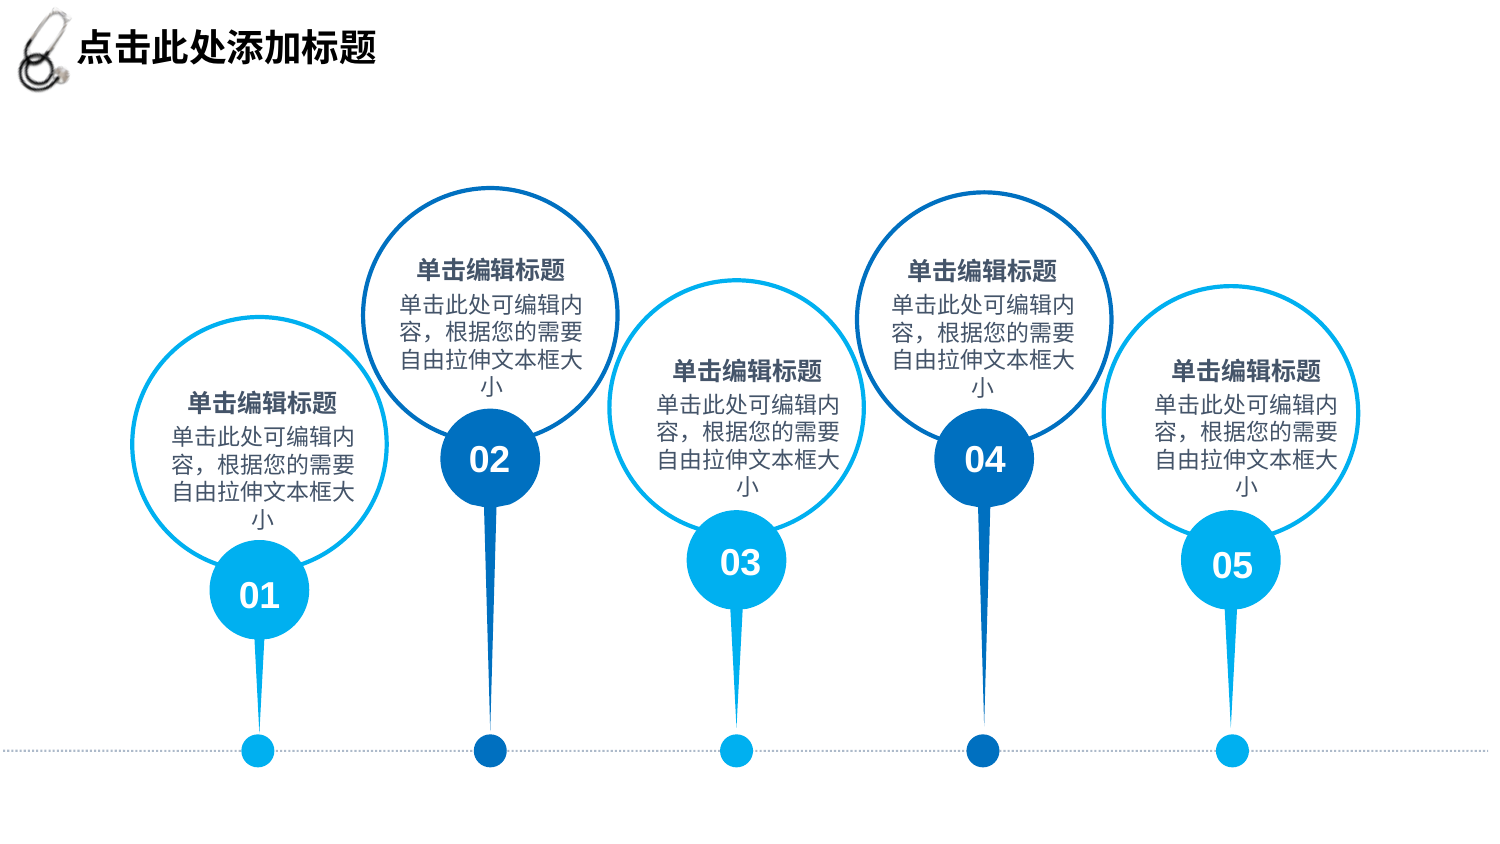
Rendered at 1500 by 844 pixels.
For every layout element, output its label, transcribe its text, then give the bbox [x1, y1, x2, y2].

text_box 单击编辑标题 [347, 255, 635, 286]
text_box [1185, 510, 1277, 540]
text_box [217, 617, 302, 749]
text_box 单击编辑标题 [1102, 355, 1391, 386]
text_box 单击此处可编辑内容，根据您的需要自由拉伸文本框大小 [646, 390, 850, 501]
text_box [650, 501, 823, 529]
text_box [145, 317, 374, 387]
text_box 03 [681, 538, 800, 584]
text_box [939, 481, 1029, 727]
text_box [1103, 386, 1359, 534]
text_box [446, 408, 535, 435]
text_box [363, 286, 618, 391]
text_box 单击此处可编辑内容，根据您的需要自由拉伸文本框大小 [390, 290, 593, 401]
text_box [1217, 758, 1248, 768]
text_box 点击此处添加标题 [87, 18, 393, 75]
text_box [1117, 286, 1345, 355]
text_box [609, 386, 864, 497]
text_box 04 [925, 435, 1045, 481]
text_box [243, 758, 273, 768]
text_box [620, 280, 853, 355]
picture [0, 0, 103, 109]
text_box [857, 286, 1112, 398]
text_box [721, 758, 752, 768]
text_box [213, 540, 306, 571]
text_box [378, 188, 603, 255]
text_box [407, 401, 585, 435]
text_box [968, 758, 998, 768]
text_box [1216, 734, 1249, 749]
text_box [720, 734, 753, 749]
text_box 单击此处可编辑内容，根据您的需要自由拉伸文本框大小 [881, 290, 1085, 401]
text_box [132, 418, 387, 525]
text_box 单击此处可编辑内容，根据您的需要自由拉伸文本框大小 [1145, 390, 1348, 501]
text_box [475, 758, 506, 768]
text_box 单击编辑标题 [838, 255, 1127, 286]
text_box [168, 533, 351, 564]
text_box [445, 481, 535, 732]
text_box [966, 734, 1000, 749]
text_box [692, 584, 781, 728]
text_box 单击编辑标题 [604, 355, 881, 386]
text_box [940, 408, 1029, 435]
text_box 05 [1173, 540, 1292, 587]
text_box 02 [430, 435, 549, 481]
text_box 单击此处可编辑内容，根据您的需要自由拉伸文本框大小 [161, 423, 365, 533]
text_box [473, 734, 507, 749]
text_box [886, 401, 1083, 435]
text_box 单击编辑标题 [119, 387, 407, 418]
text_box [691, 510, 782, 538]
text_box [1188, 587, 1273, 728]
text_box [874, 192, 1094, 255]
text_box 01 [200, 571, 319, 617]
